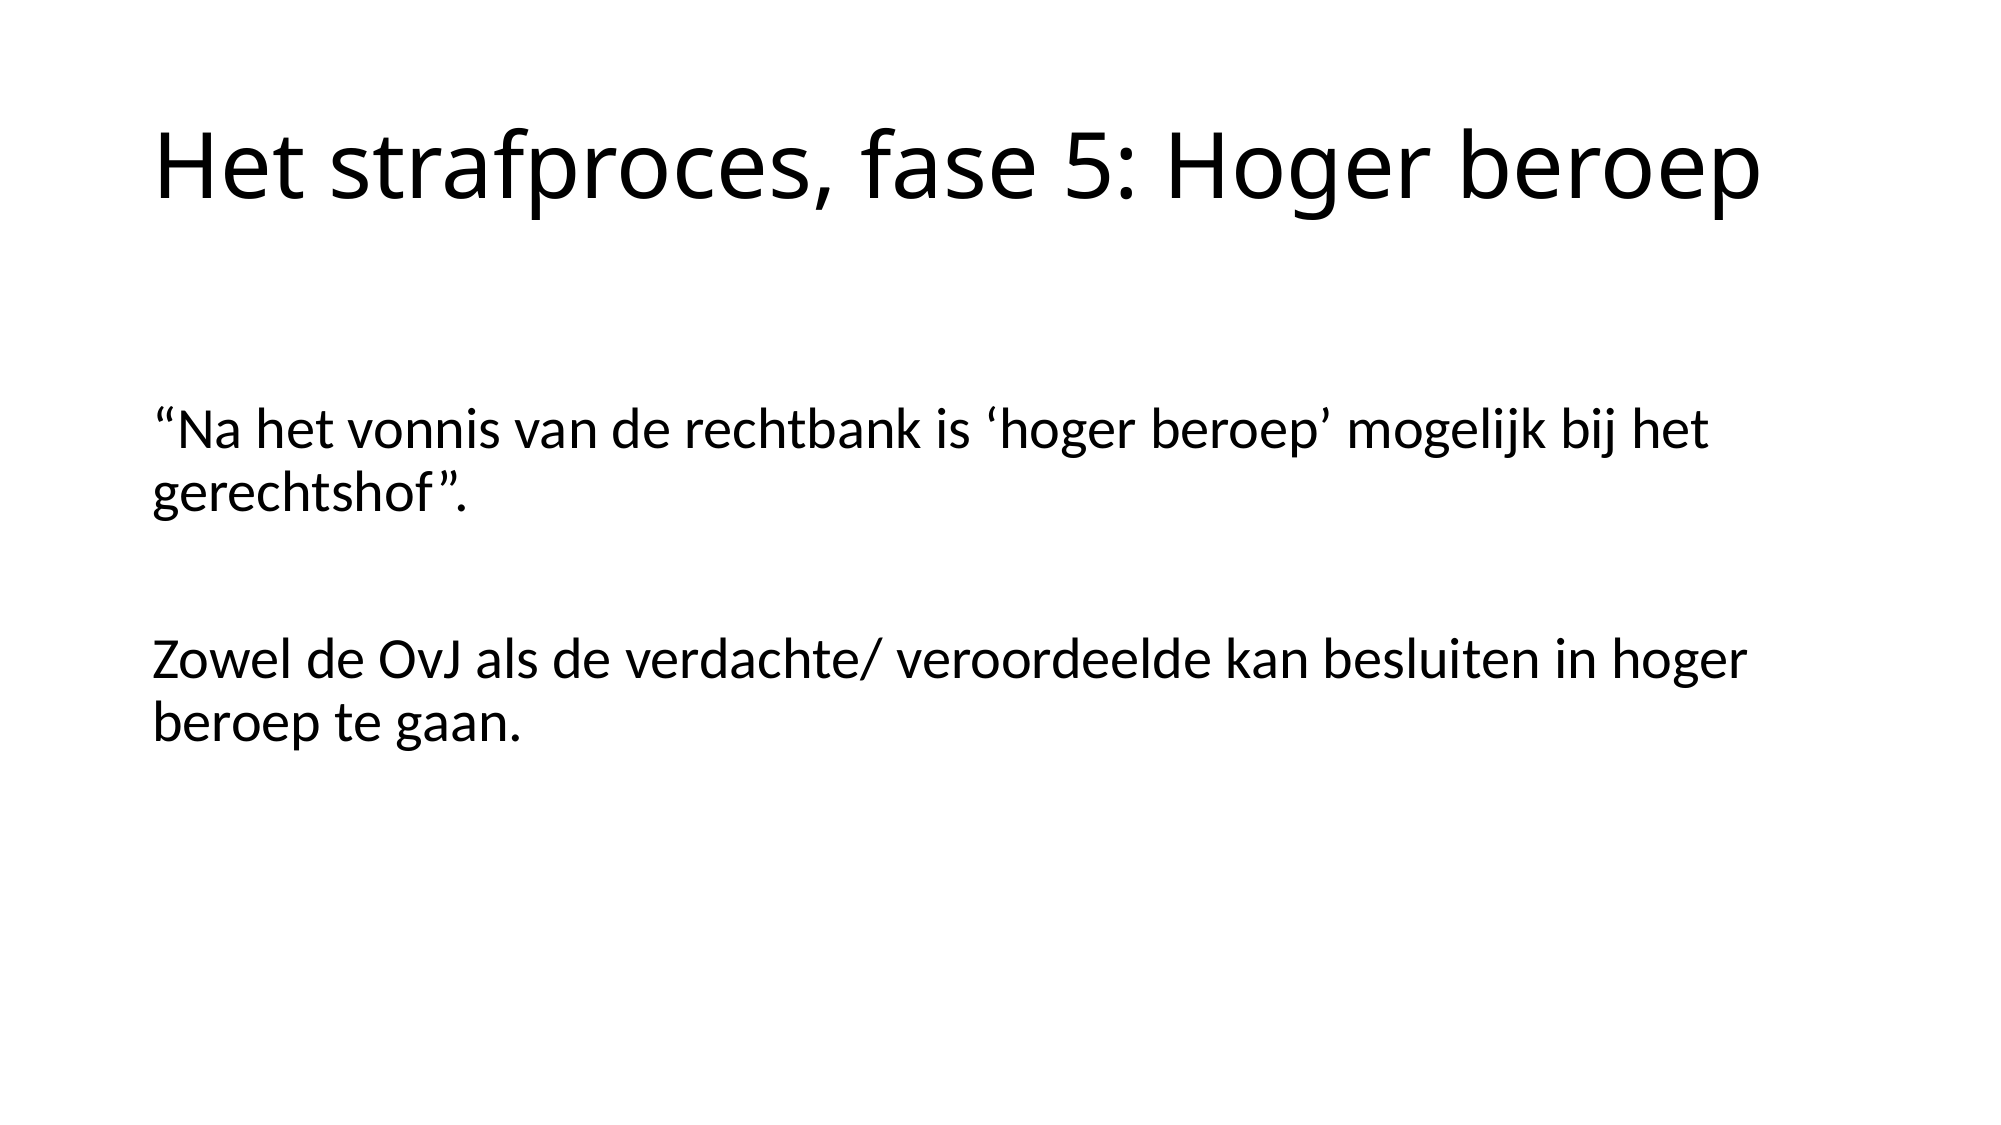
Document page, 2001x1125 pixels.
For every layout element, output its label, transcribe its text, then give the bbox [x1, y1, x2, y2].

list “Na het vonnis van de rechtbank is ‘hoger beroep’ mogelijk bij het gerechtshof”. Zowel de OvJ als de verdachte/ veroordeelde kan besluiten in hoger beroep te gaan. [137, 299, 1863, 1014]
title Het strafproces, fase 5: Hoger beroep [137, 59, 1863, 278]
